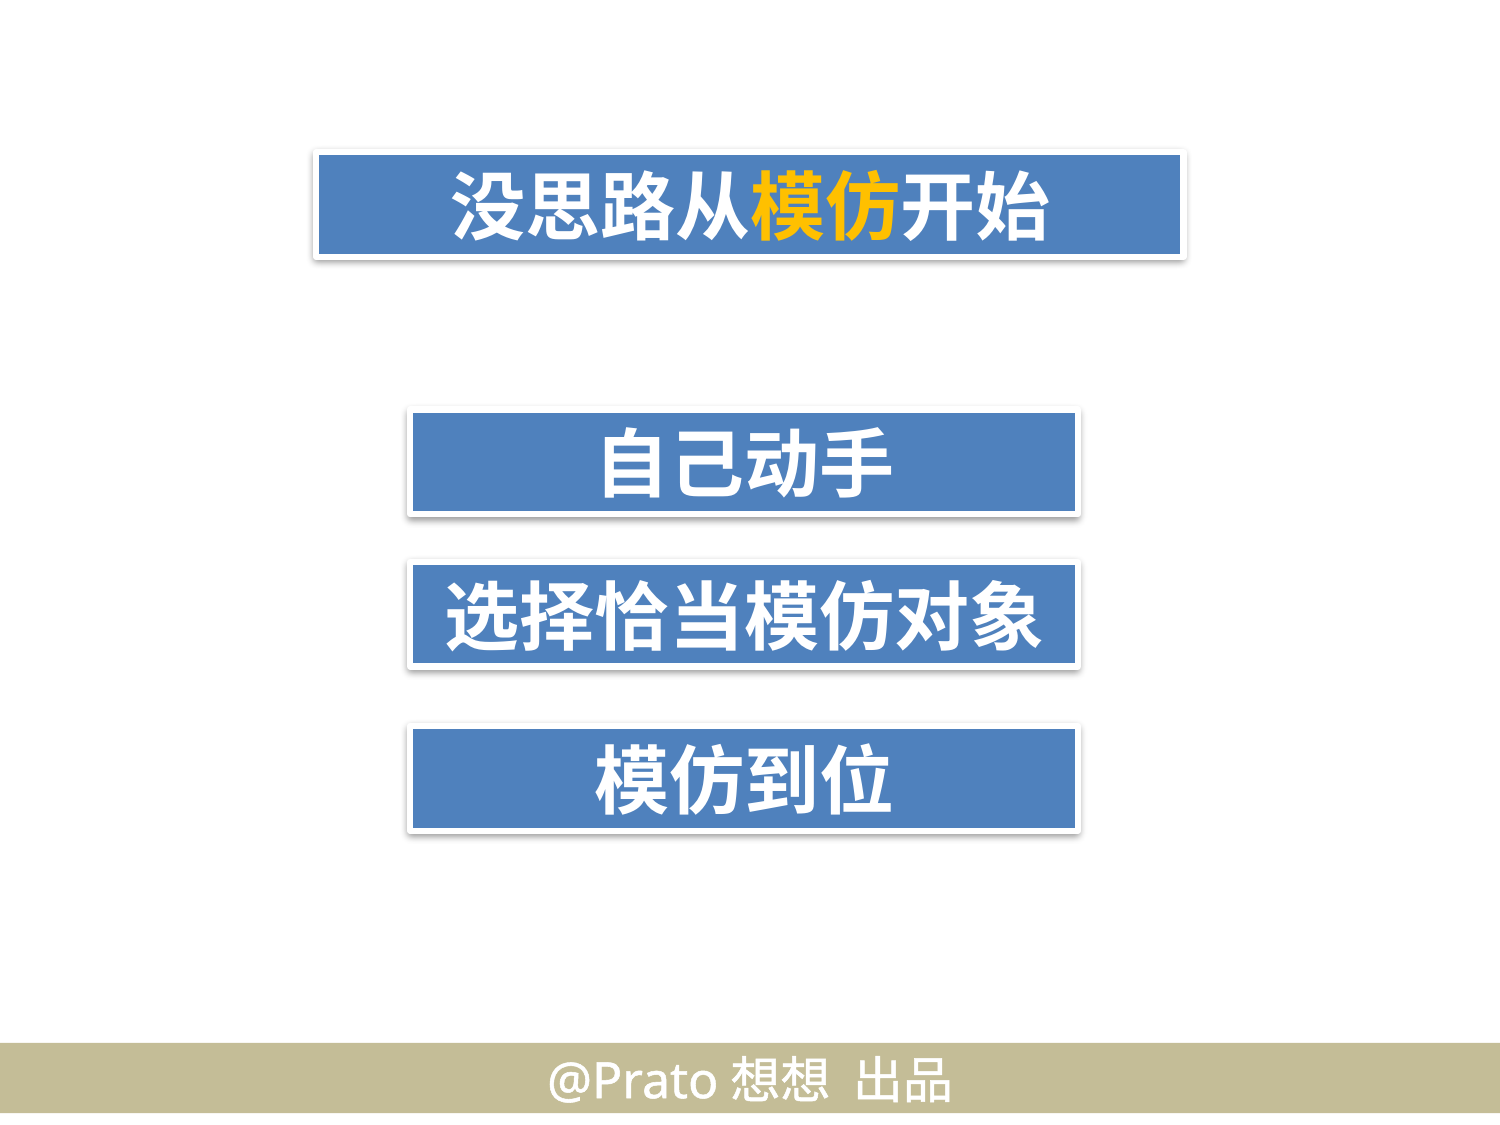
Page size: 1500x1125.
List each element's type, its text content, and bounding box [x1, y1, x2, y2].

text_box 选择恰当模仿对象 [407, 559, 1081, 670]
text_box 没思路从模仿开始 [313, 149, 1187, 260]
text_box 模仿到位 [407, 723, 1081, 834]
text_box 自己动手 [407, 406, 1081, 517]
text_box @Prato想想 出品 [0, 1041, 1500, 1115]
